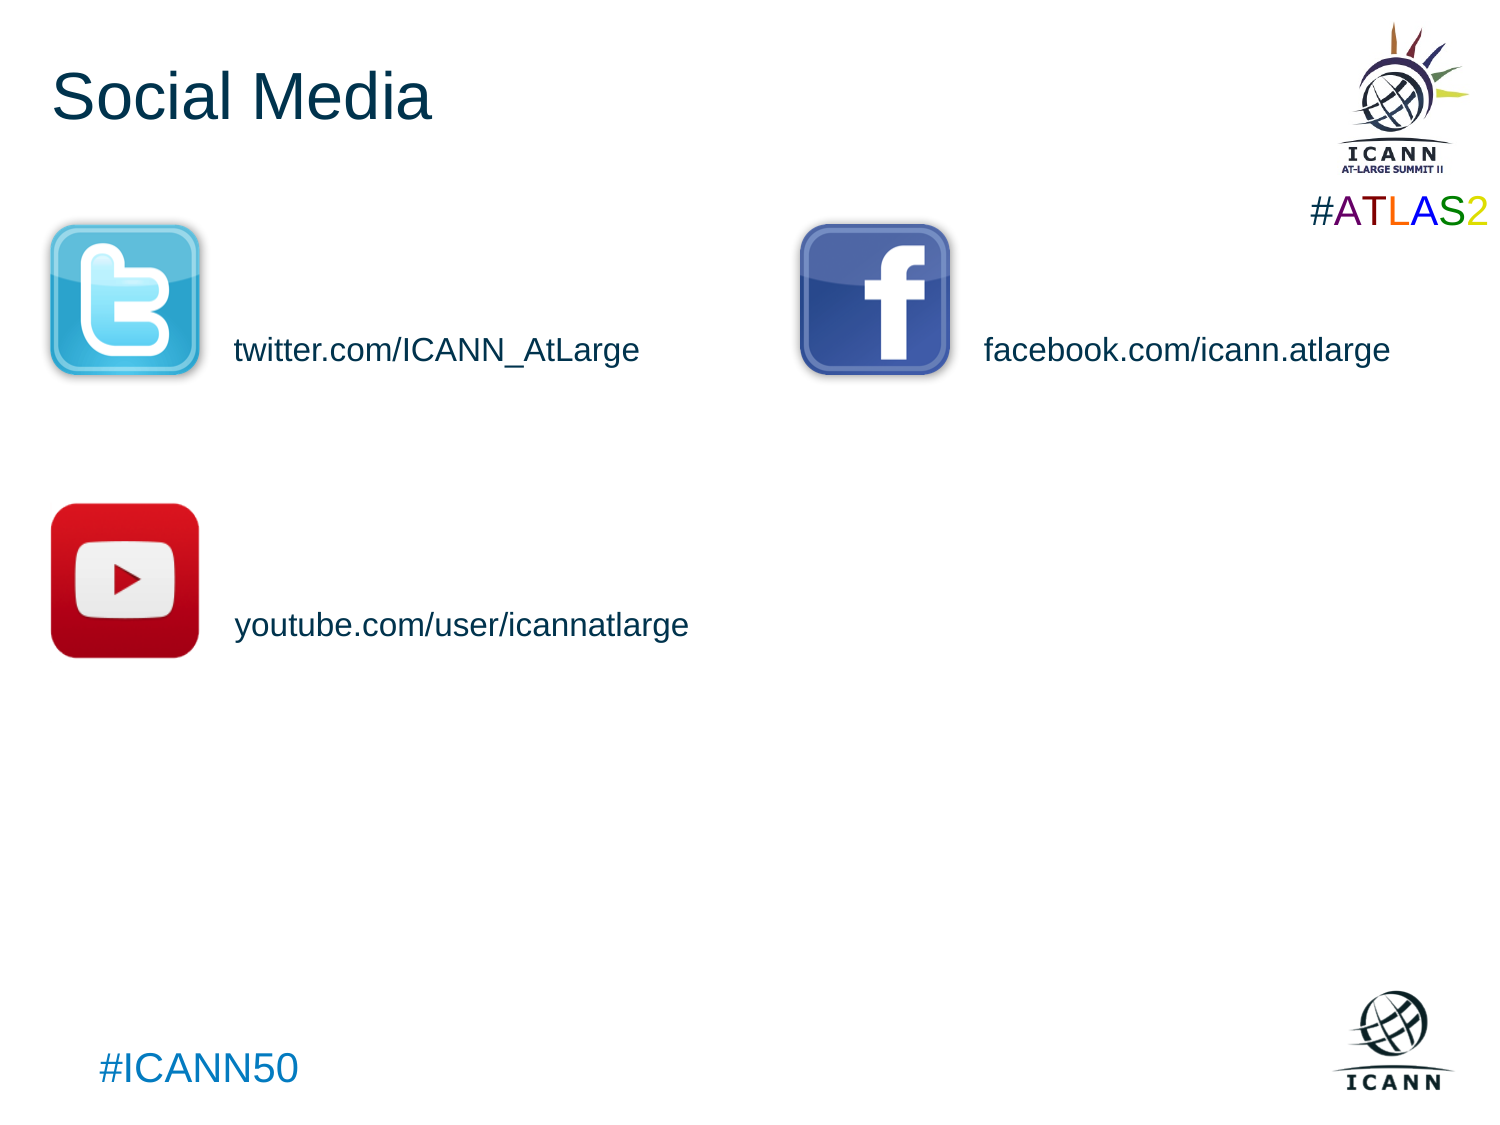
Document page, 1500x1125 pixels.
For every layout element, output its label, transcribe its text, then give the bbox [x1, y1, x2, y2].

text_box youtube.com/user/icannatlarge [228, 599, 697, 647]
picture [49, 499, 201, 663]
picture [49, 223, 201, 375]
list Social Media [23, 50, 868, 150]
picture [1325, 987, 1462, 1094]
text_box #ATLAS2 [1299, 180, 1500, 237]
text_box twitter.com/ICANN_AtLarge [227, 324, 647, 372]
picture [1337, 20, 1470, 176]
text_box facebook.com/icann.atlarge [977, 324, 1398, 372]
picture [799, 224, 951, 376]
